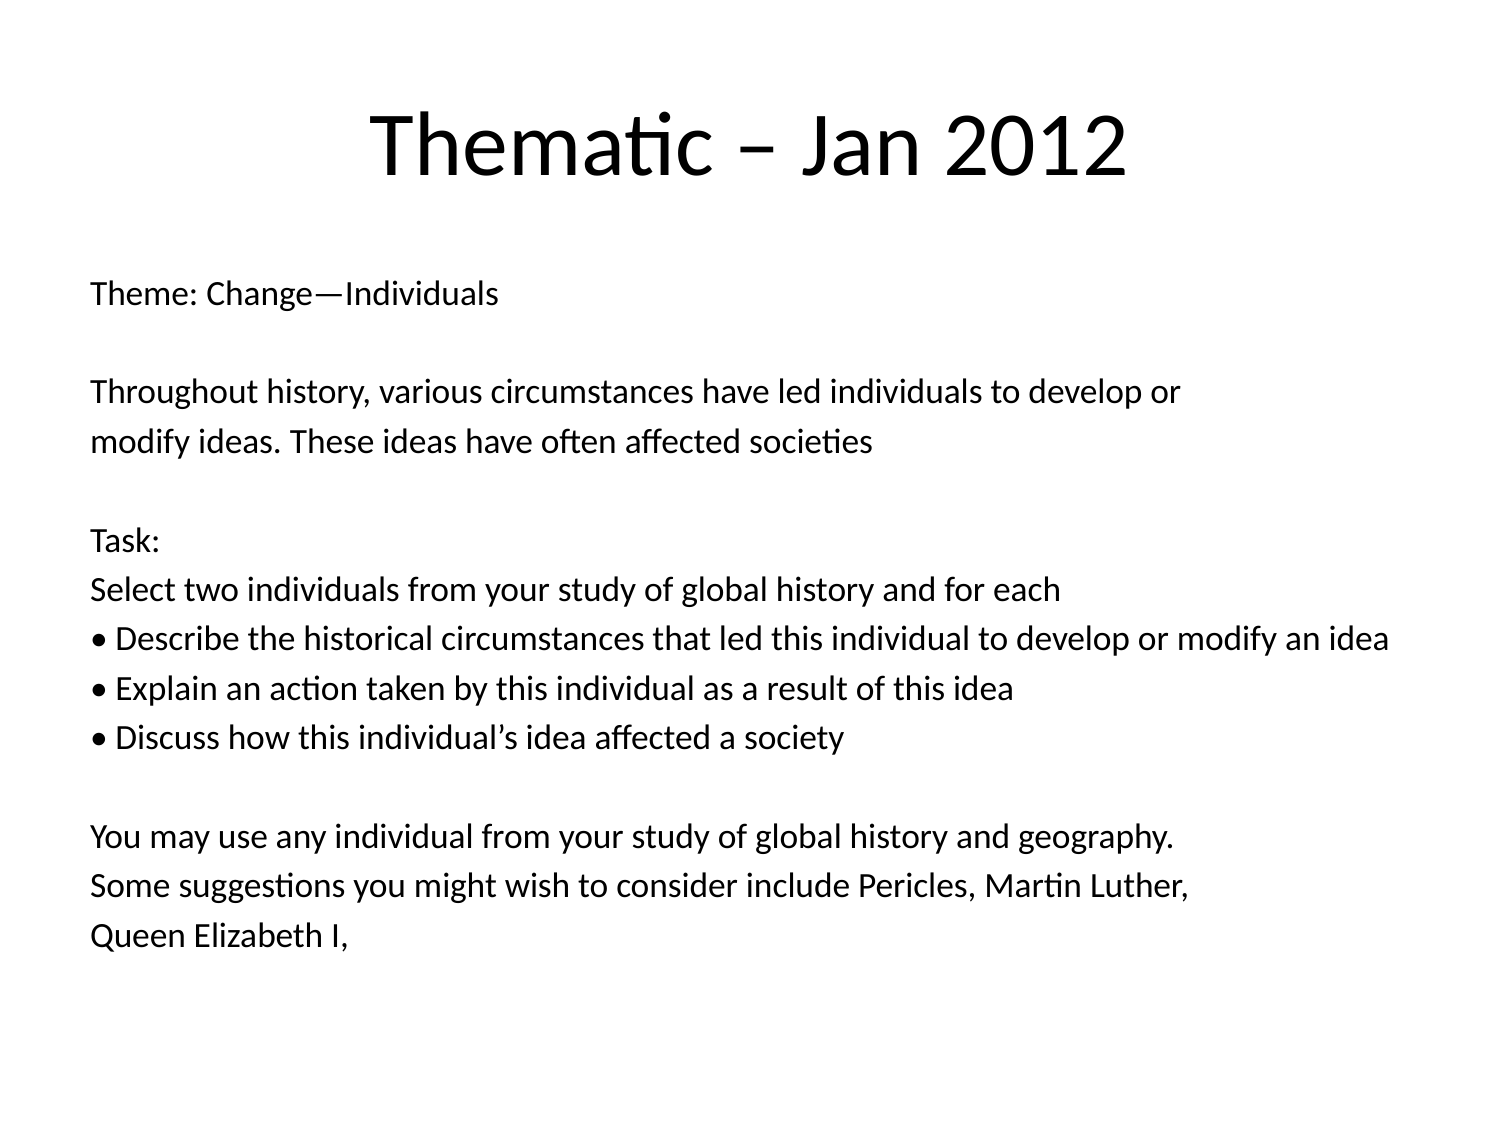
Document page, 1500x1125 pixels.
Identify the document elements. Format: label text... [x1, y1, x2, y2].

list Theme: Change—Individuals Throughout history, various circumstances have led individuals to develop or modify ideas. These ideas have often affected societies Task: Select two individuals from your study of global history and for each • Describe the historical circumstances that led this individual to develop or modify an idea • Explain an action taken by this individual as a result of this idea • Discuss how this individual’s idea affected a society You may use any individual from your study of global history and geography. Some suggestions you might wish to consider include Pericles, Martin Luther, Queen Elizabeth I, [75, 262, 1425, 1005]
title Thematic – Jan 2012 [75, 45, 1425, 233]
